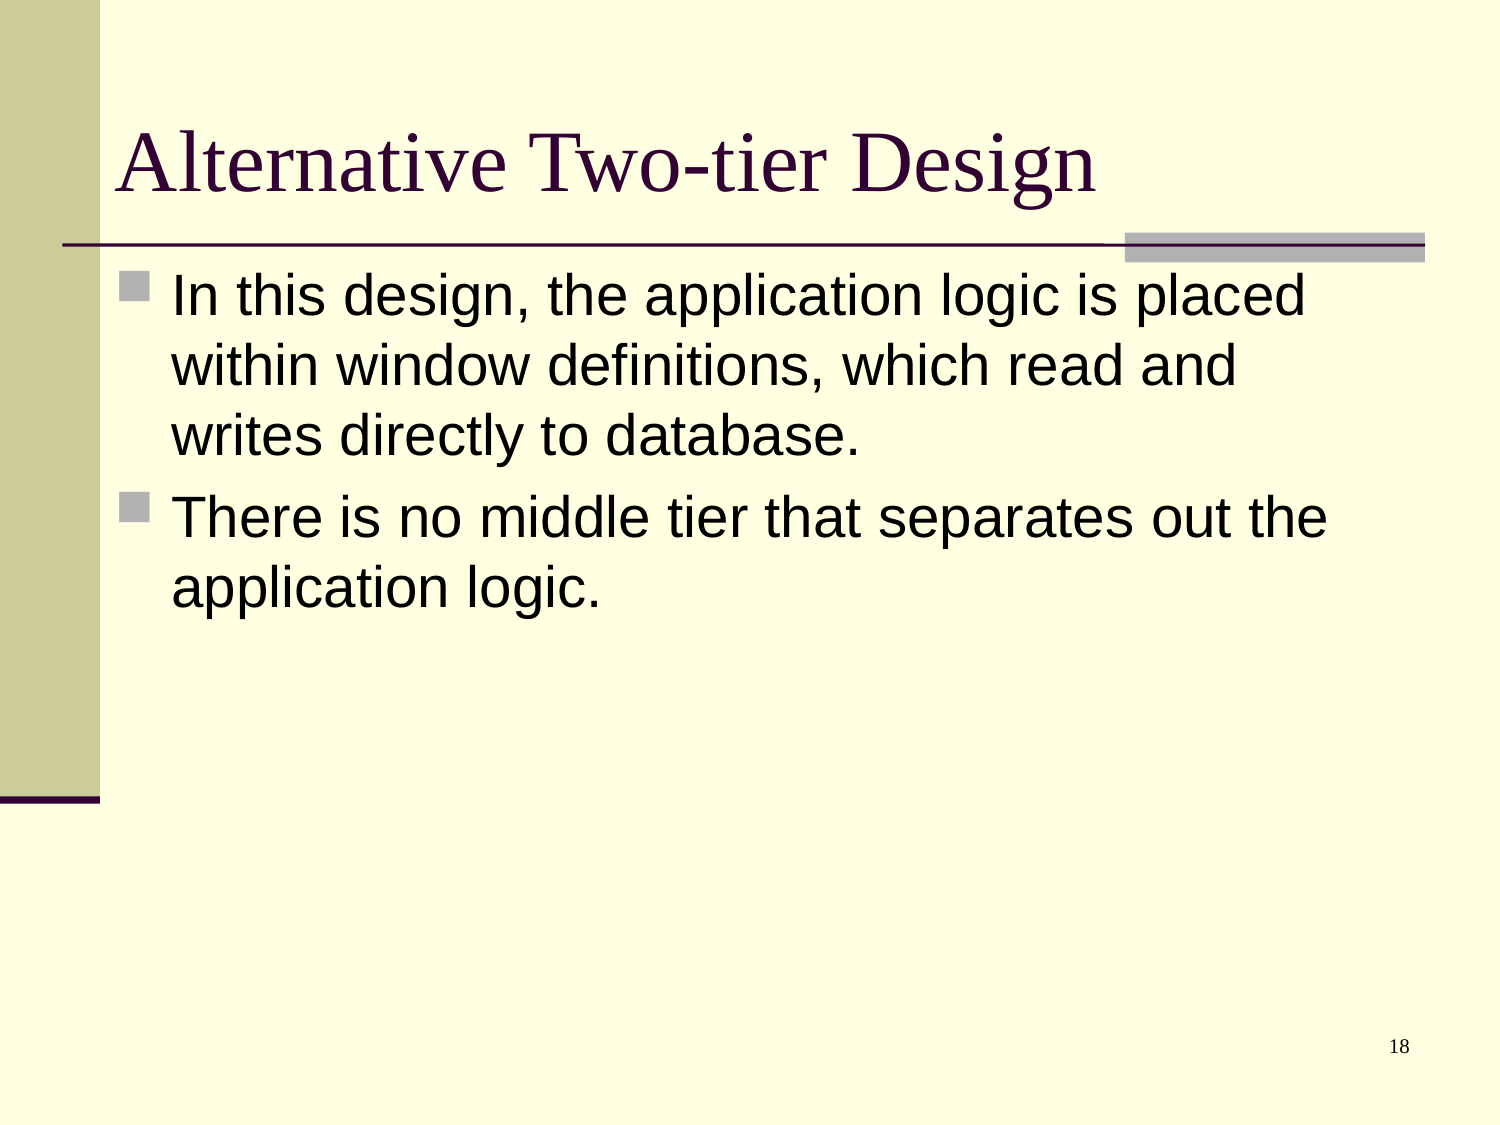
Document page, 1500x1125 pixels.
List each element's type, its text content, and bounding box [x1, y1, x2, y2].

list In this design, the application logic is placed within window definitions, which read and writes directly to database. There is no middle tier that separates out the application logic. [99, 249, 1376, 994]
slide_number 18 [1112, 1024, 1426, 1101]
title Alternative Two-tier Design [99, 62, 1376, 249]
